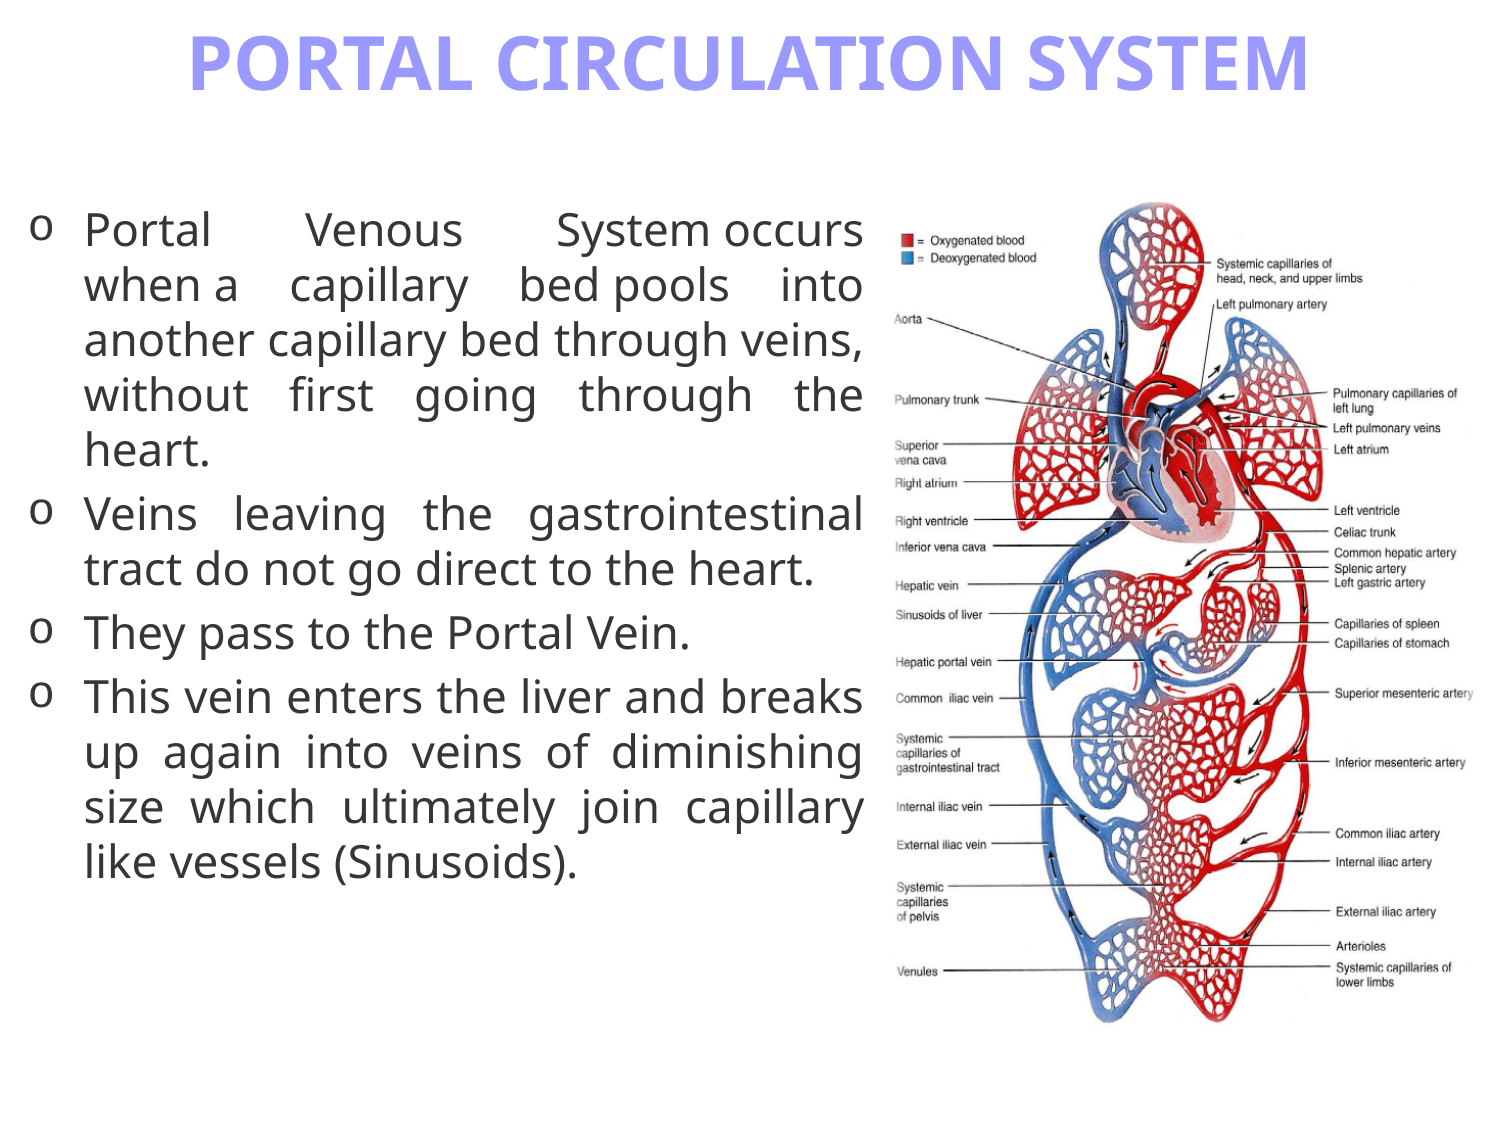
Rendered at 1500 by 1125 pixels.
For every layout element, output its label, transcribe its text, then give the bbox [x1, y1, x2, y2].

list Portal Venous System occurs when a capillary bed pools into another capillary bed through veins, without first going through the heart. Veins leaving the gastrointestinal tract do not go direct to the heart. They pass to the Portal Vein. This vein enters the liver and breaks up again into veins of diminishing size which ultimately join capillary like vessels (Sinusoids). [12, 193, 874, 1037]
picture [879, 187, 1489, 1044]
text_box PORTAL CIRCULATION SYSTEM [0, 8, 1500, 130]
